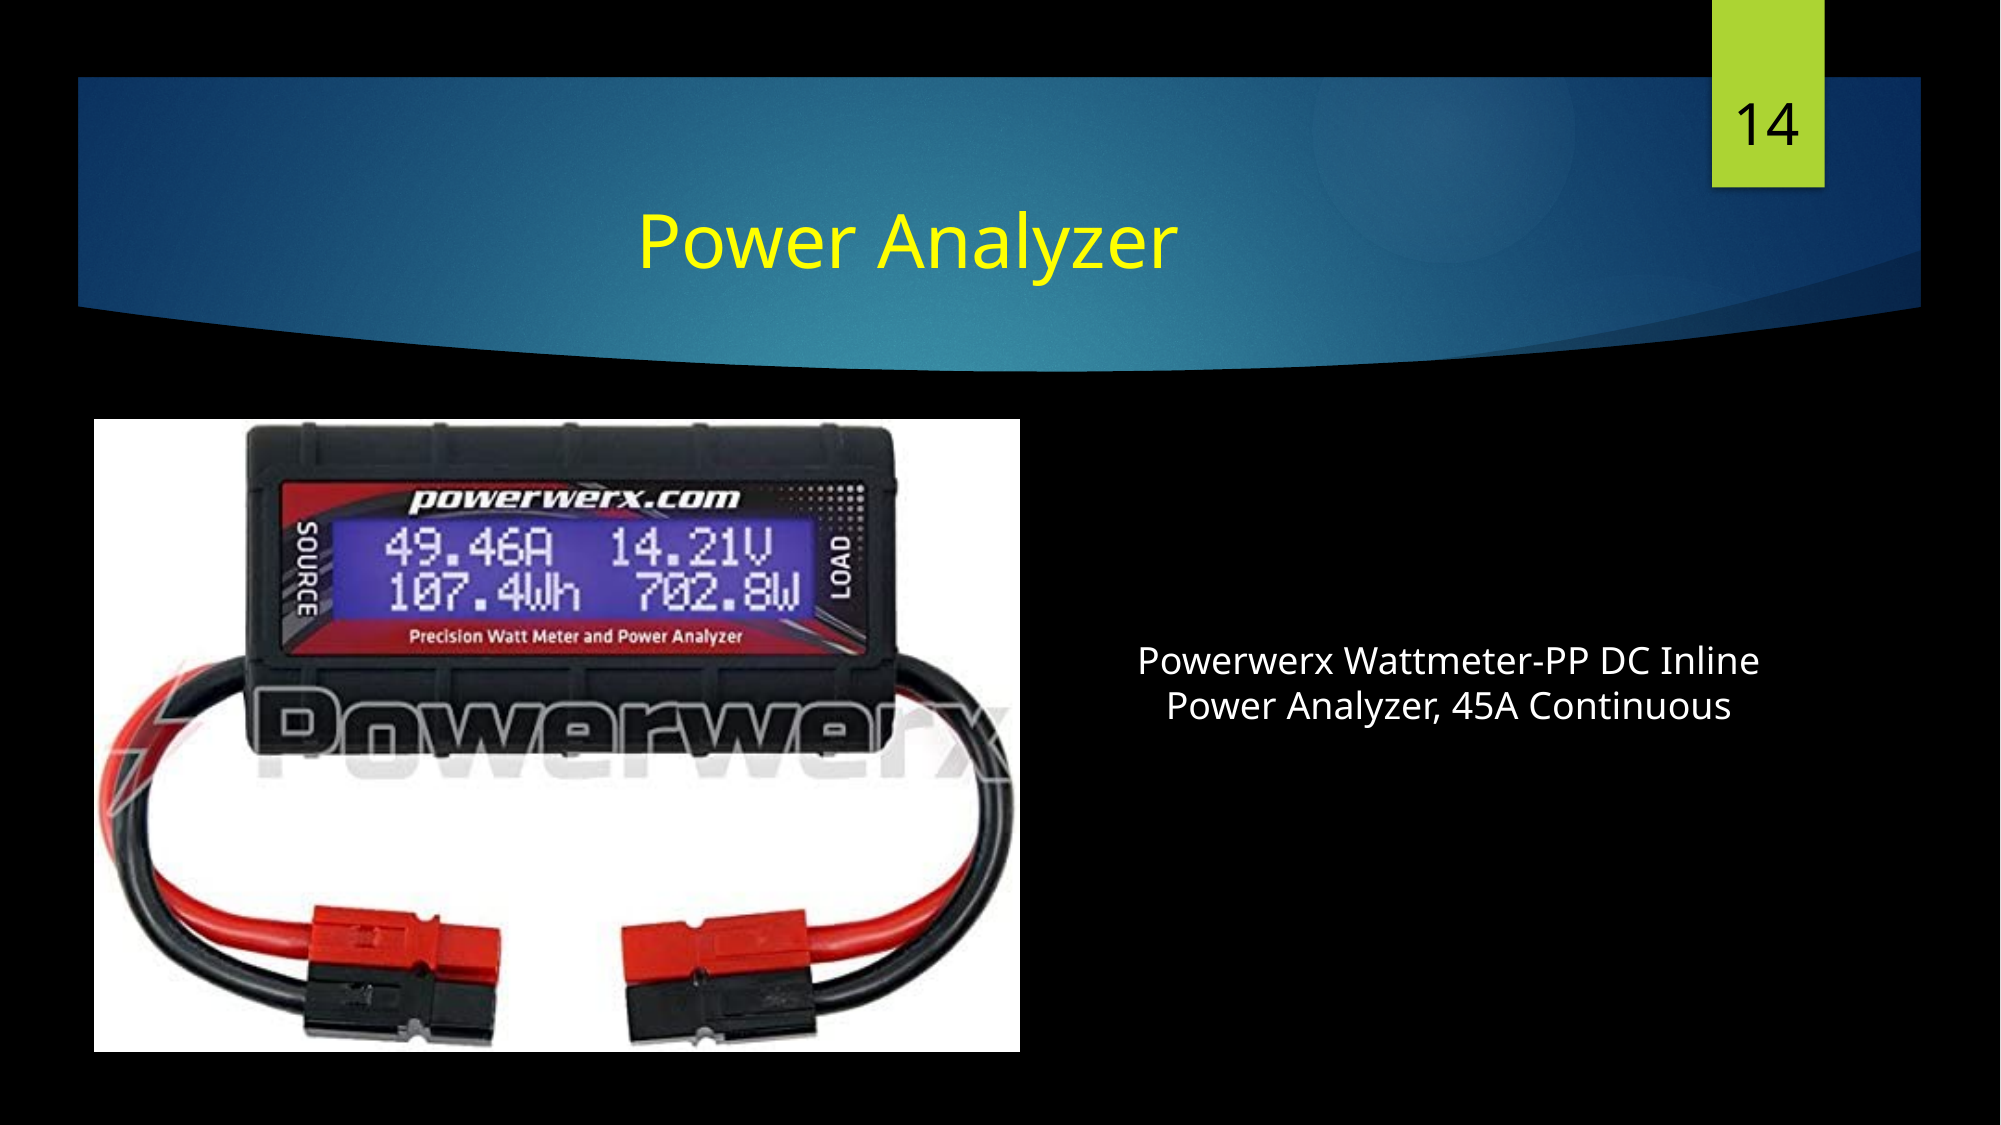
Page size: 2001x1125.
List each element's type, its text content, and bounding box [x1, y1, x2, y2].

slide_number 14 [1698, 48, 1836, 175]
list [94, 418, 1020, 1052]
title Power Analyzer [189, 159, 1627, 319]
text_box Powerwerx Wattmeter-PP DC Inline Power Analyzer, 45A Continuous [1108, 629, 1790, 734]
